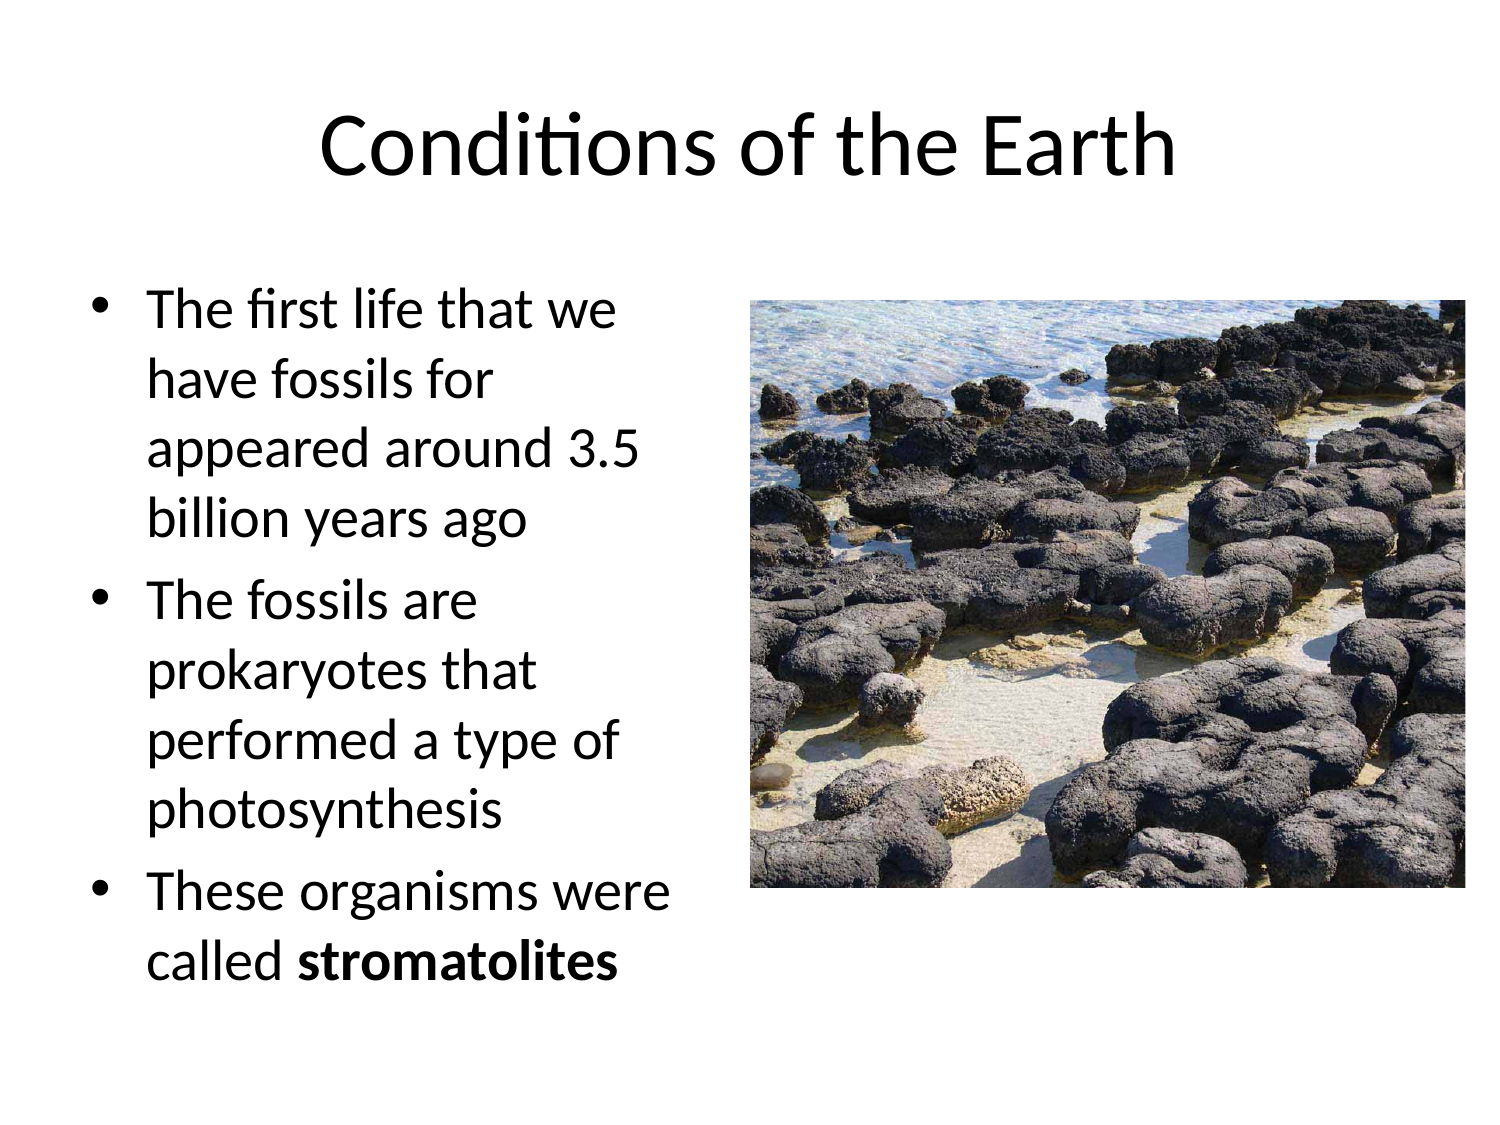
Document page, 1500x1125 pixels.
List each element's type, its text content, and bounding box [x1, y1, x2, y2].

picture [749, 299, 1466, 888]
list The first life that we have fossils for appeared around 3.5 billion years ago The fossils are prokaryotes that performed a type of photosynthesis These organisms were called stromatolites [75, 262, 738, 1005]
title Conditions of the Earth [75, 45, 1425, 233]
